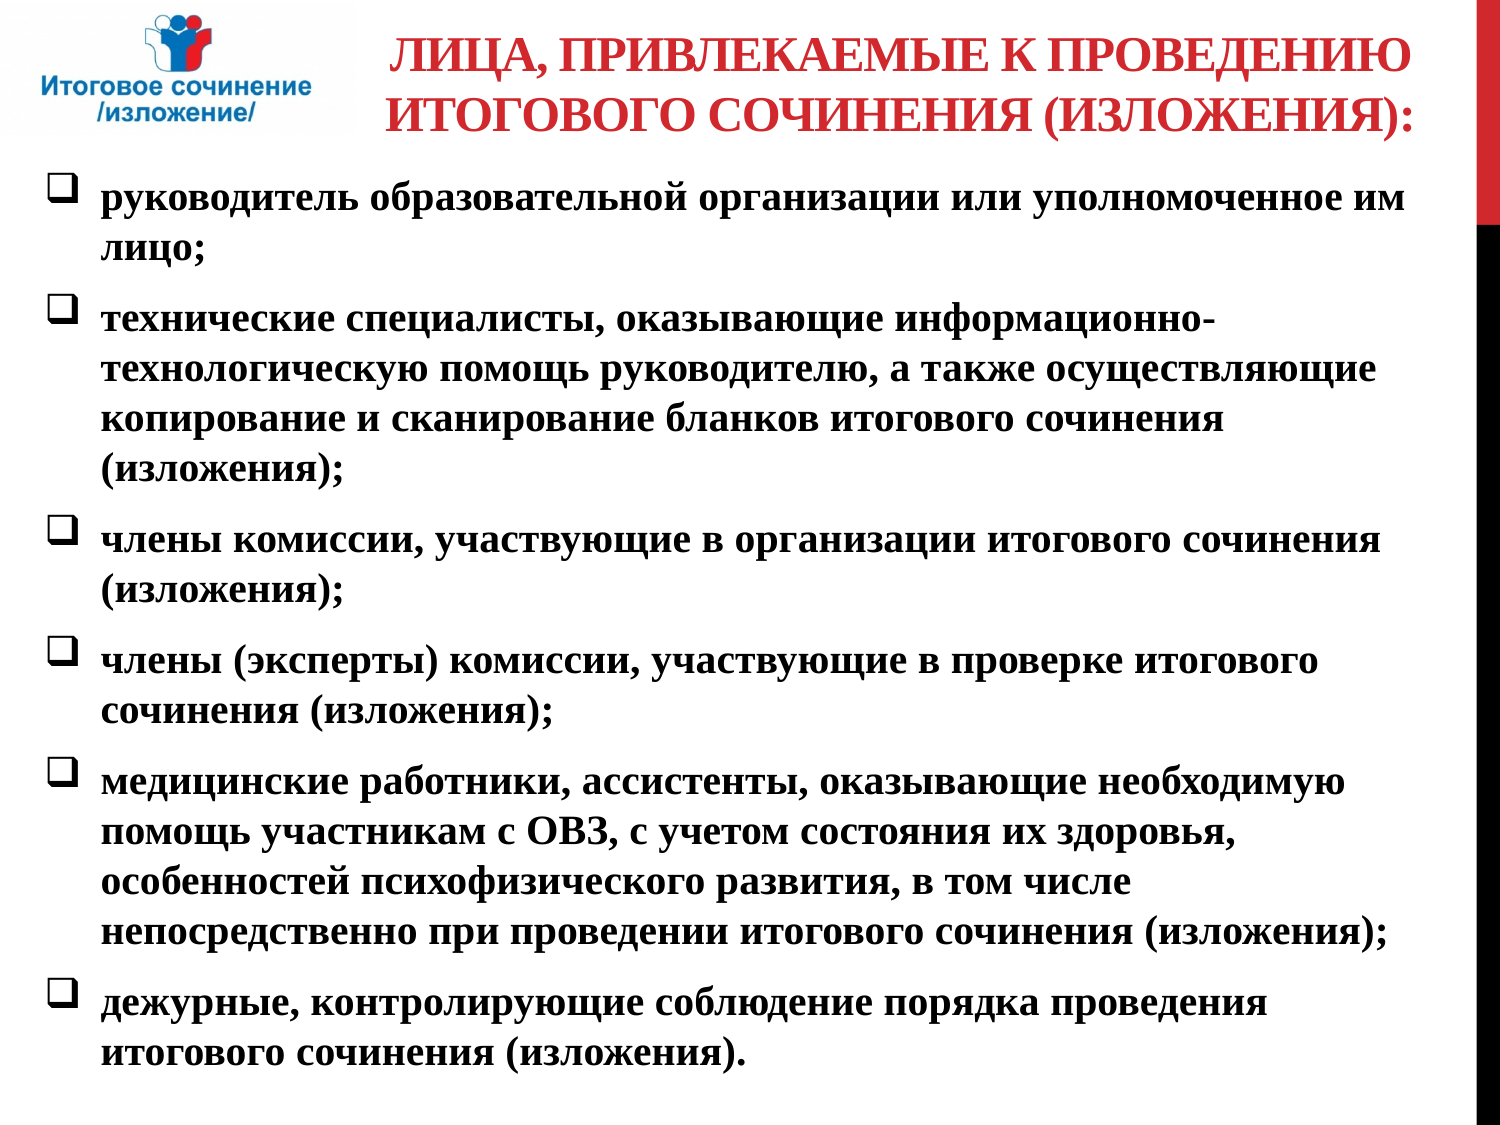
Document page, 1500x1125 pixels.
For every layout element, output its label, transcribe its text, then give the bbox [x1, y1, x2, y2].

title Лица, привлекаемые к проведению итогового сочинения (изложения): [301, 0, 1500, 149]
list руководитель образовательной организации или уполномоченное им лицо; технические специалисты, оказывающие информационно-технологическую помощь руководителю, а также осуществляющие копирование и сканирование бланков итогового сочинения (изложения); члены комиссии, участвующие в организации итогового сочинения (изложения); члены (эксперты) комиссии, участвующие в проверке итогового сочинения (изложения); медицинские работники, ассистенты, оказывающие необходимую помощь участникам с ОВЗ, с учетом состояния их здоровья, особенностей психофизического развития, в том числе непосредственно при проведении итогового сочинения (изложения); дежурные, контролирующие соблюдение порядка проведения итогового сочинения (изложения). [29, 160, 1447, 1094]
picture [0, 4, 357, 136]
